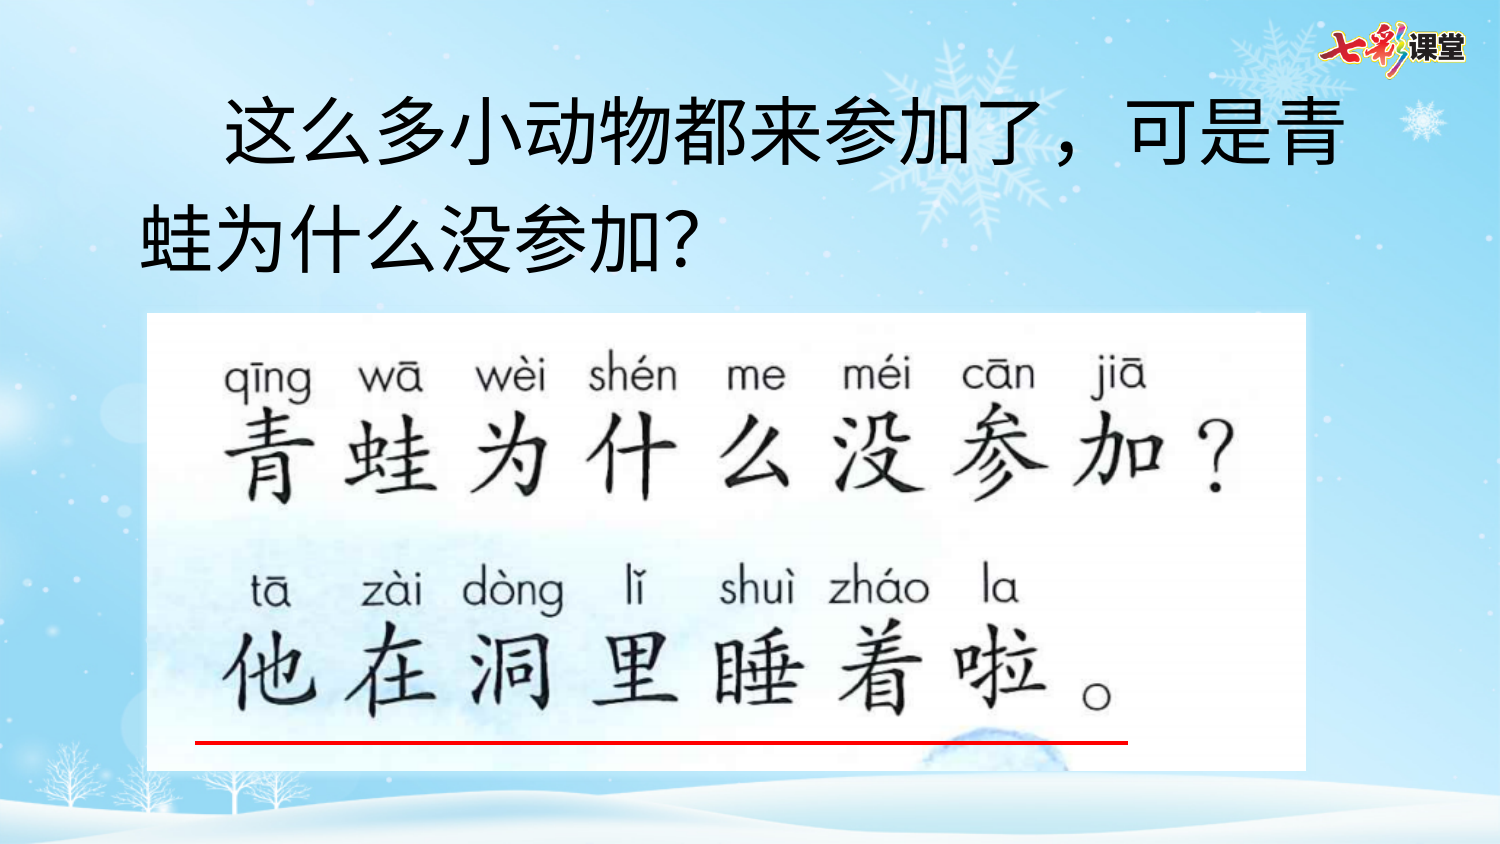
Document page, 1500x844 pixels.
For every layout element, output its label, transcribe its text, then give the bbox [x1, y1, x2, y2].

text_box 这么多小动物都来参加了，可是青蛙为什么没参加？ [123, 58, 1400, 290]
picture [0, 0, 1500, 844]
